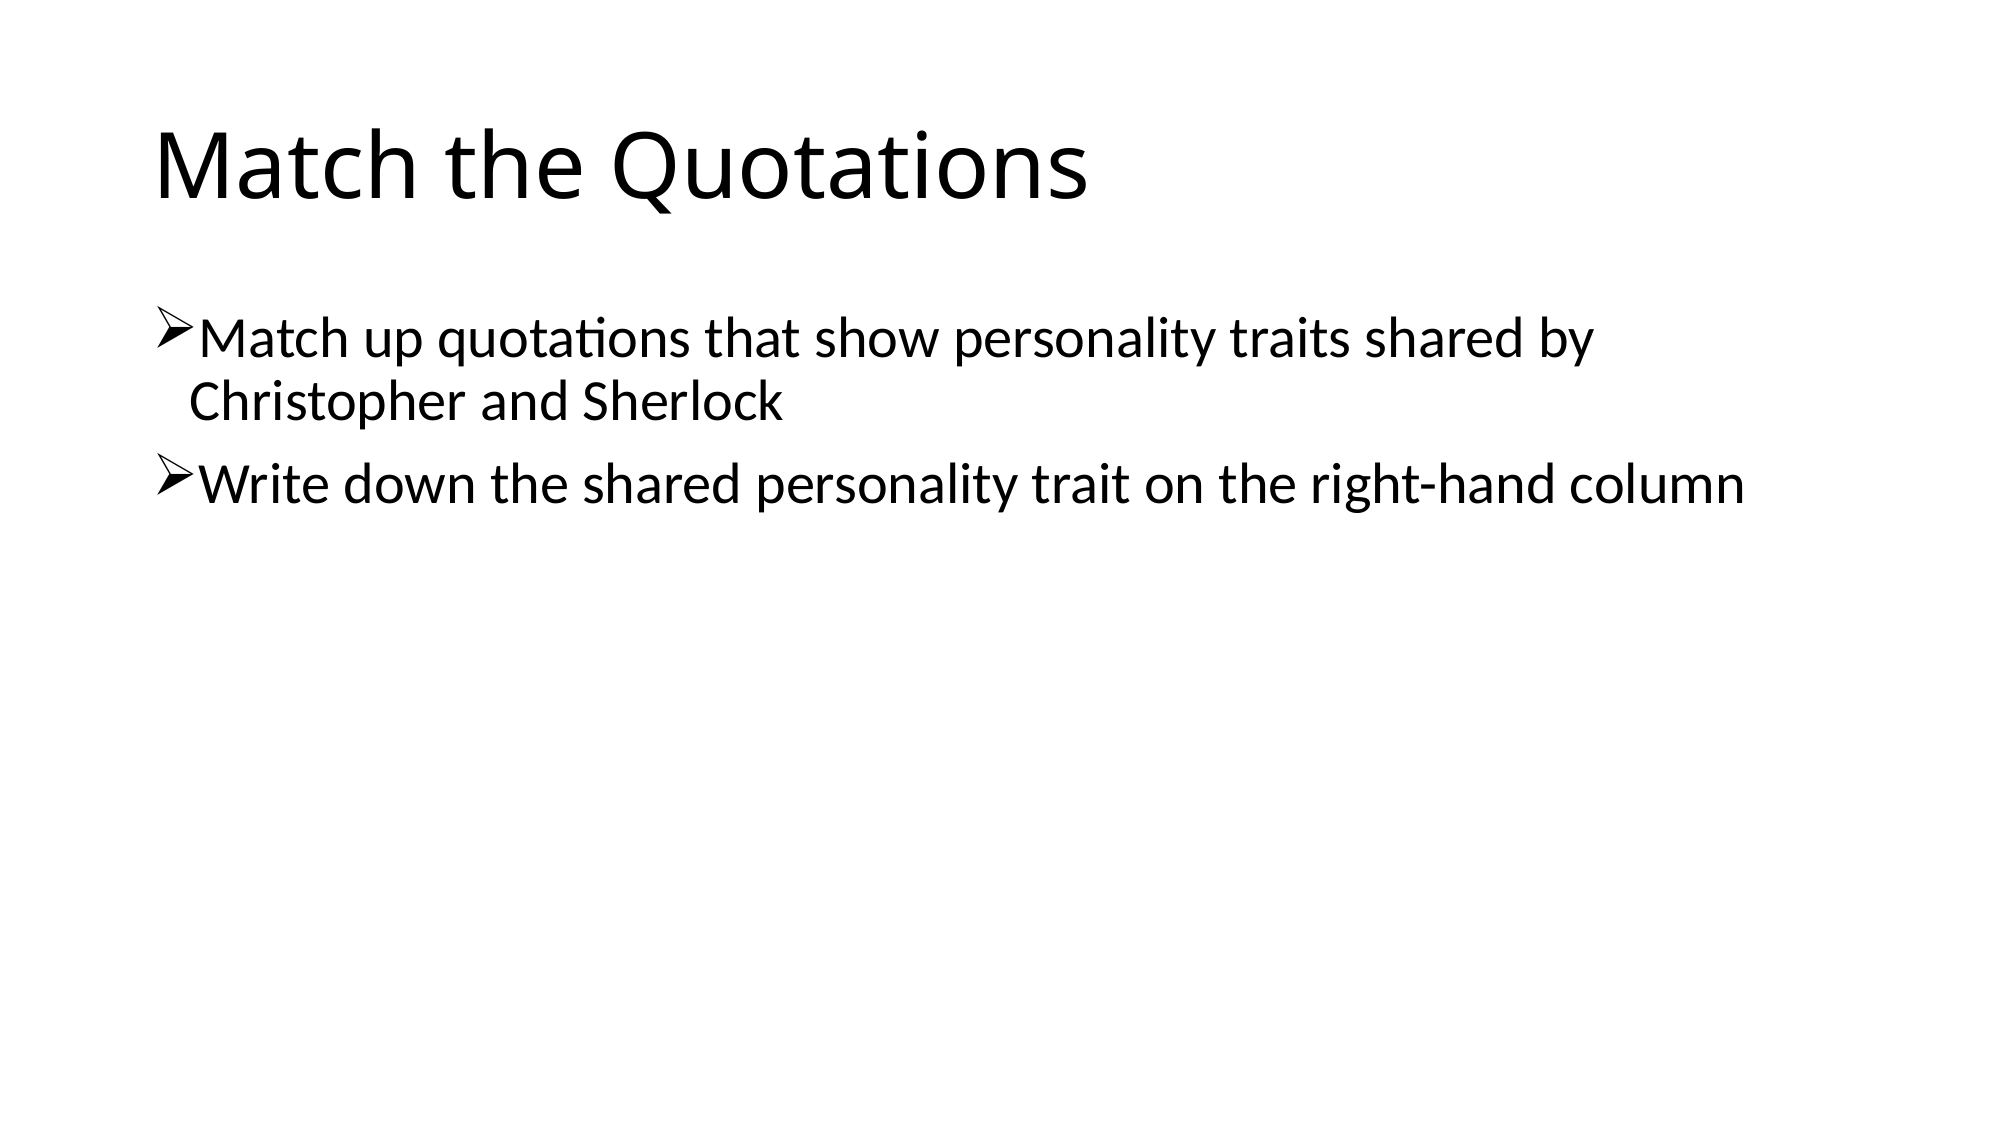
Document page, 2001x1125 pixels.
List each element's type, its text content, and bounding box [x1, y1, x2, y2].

list Match up quotations that show personality traits shared by Christopher and Sherlock Write down the shared personality trait on the right-hand column [137, 299, 1863, 1014]
title Match the Quotations [137, 59, 1863, 278]
